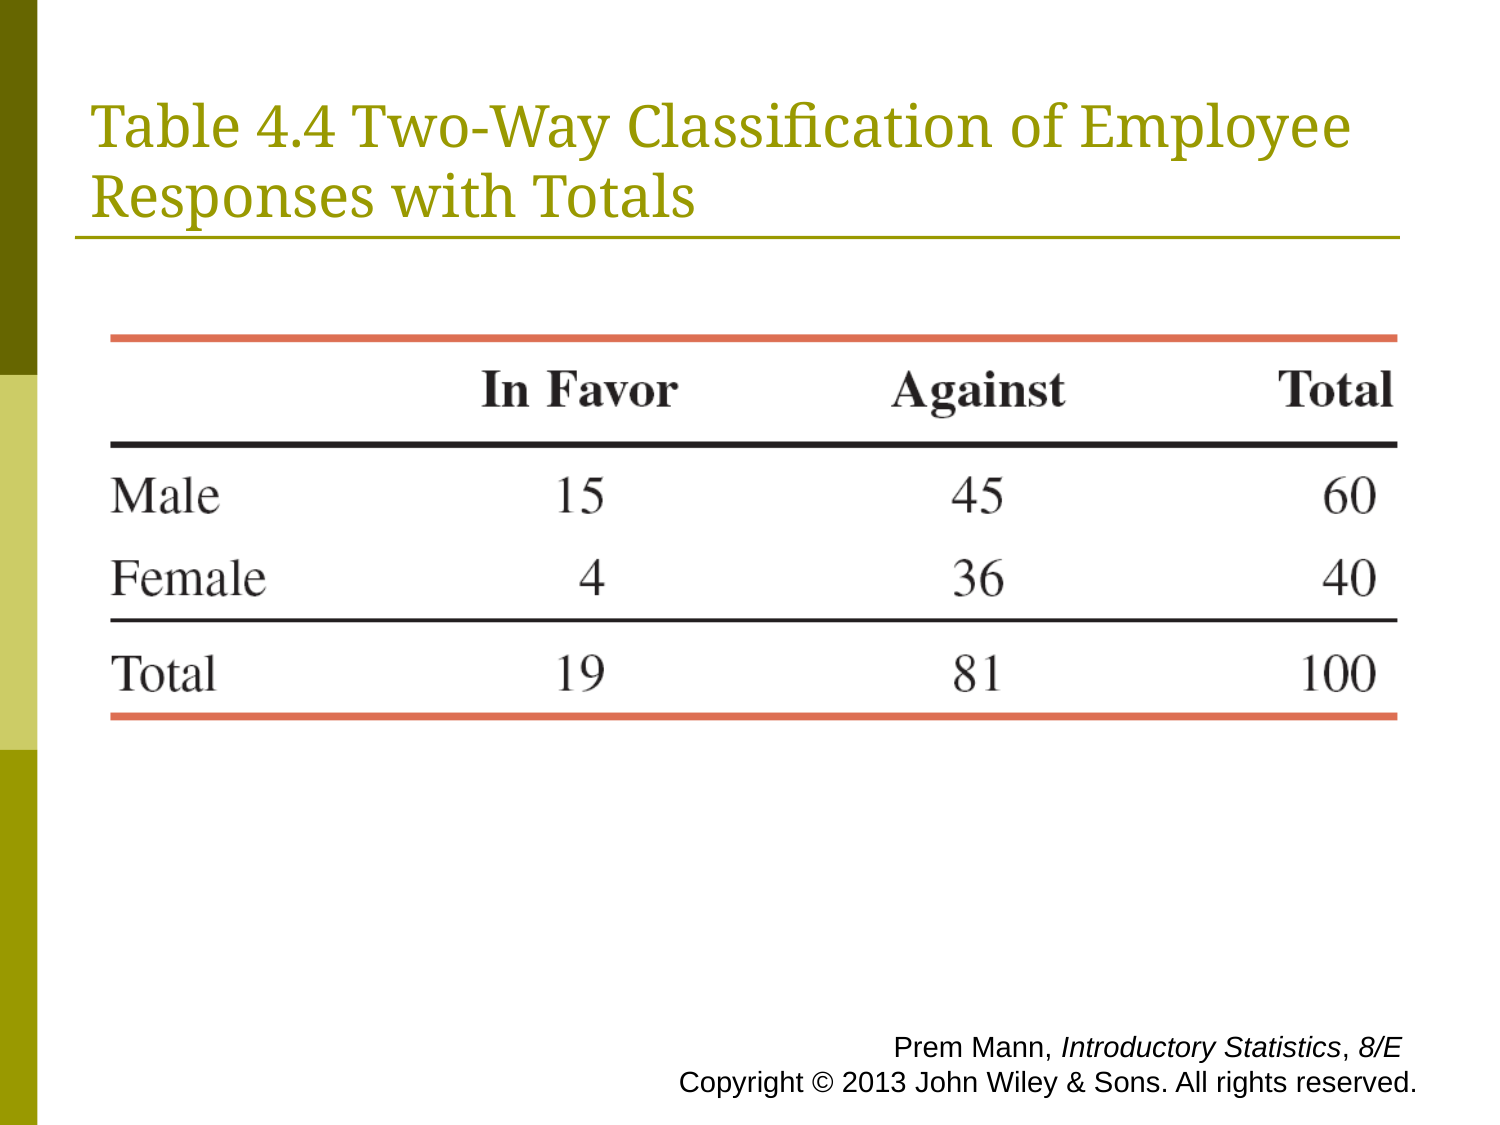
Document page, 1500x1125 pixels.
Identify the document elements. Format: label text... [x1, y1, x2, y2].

text_box Prem Mann, Introductory Statistics, 8/E Copyright © 2013 John Wiley & Sons. All rights reserved. [664, 1020, 1449, 1106]
picture [99, 319, 1413, 745]
title Table 4.4 Two-Way Classification of Employee Responses with Totals [75, 50, 1425, 237]
